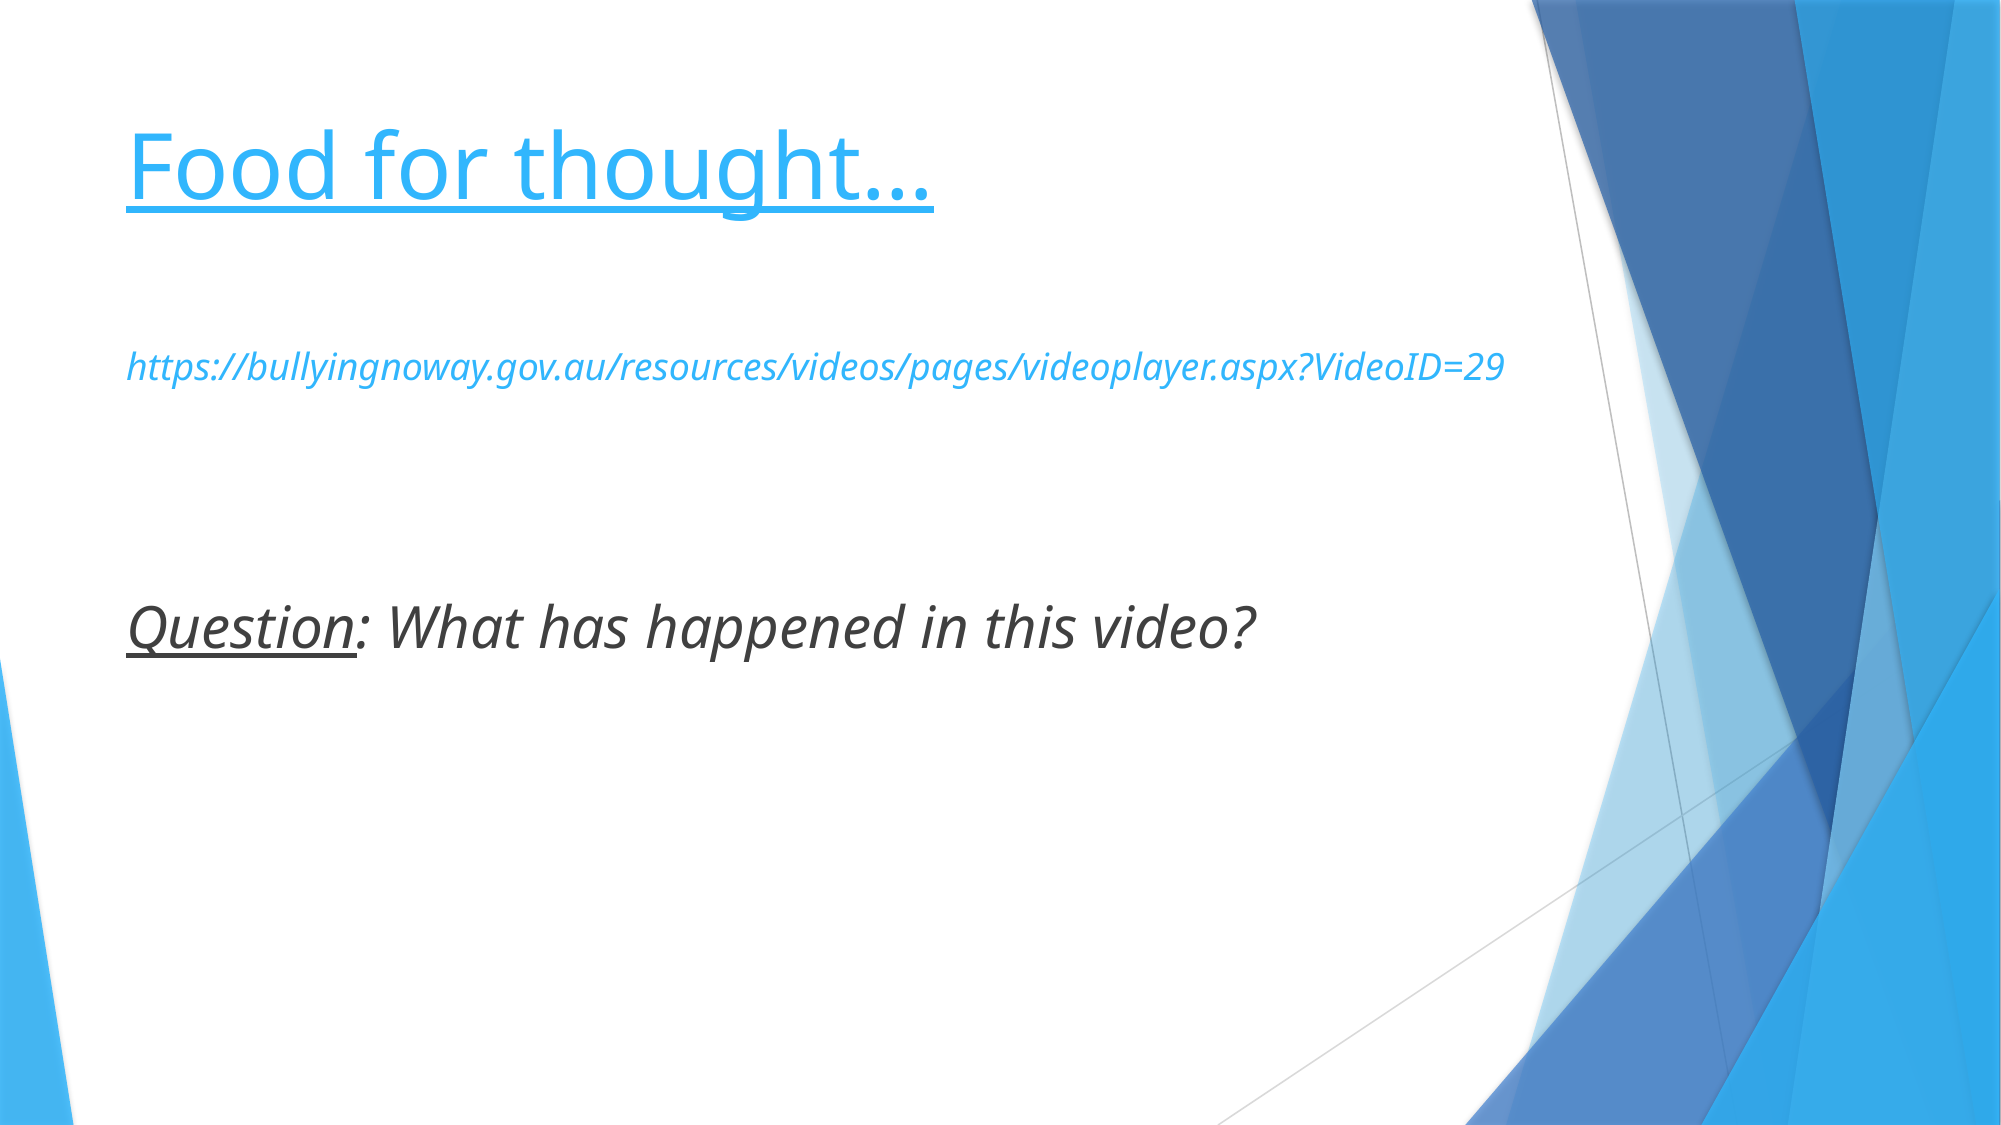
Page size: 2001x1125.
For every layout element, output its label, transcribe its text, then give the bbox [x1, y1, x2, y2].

list https://bullyingnoway.gov.au/resources/videos/pages/videoplayer.aspx?VideoID=29 Question: What has happened in this video? [111, 335, 1763, 973]
title Food for thought… [111, 99, 1522, 242]
